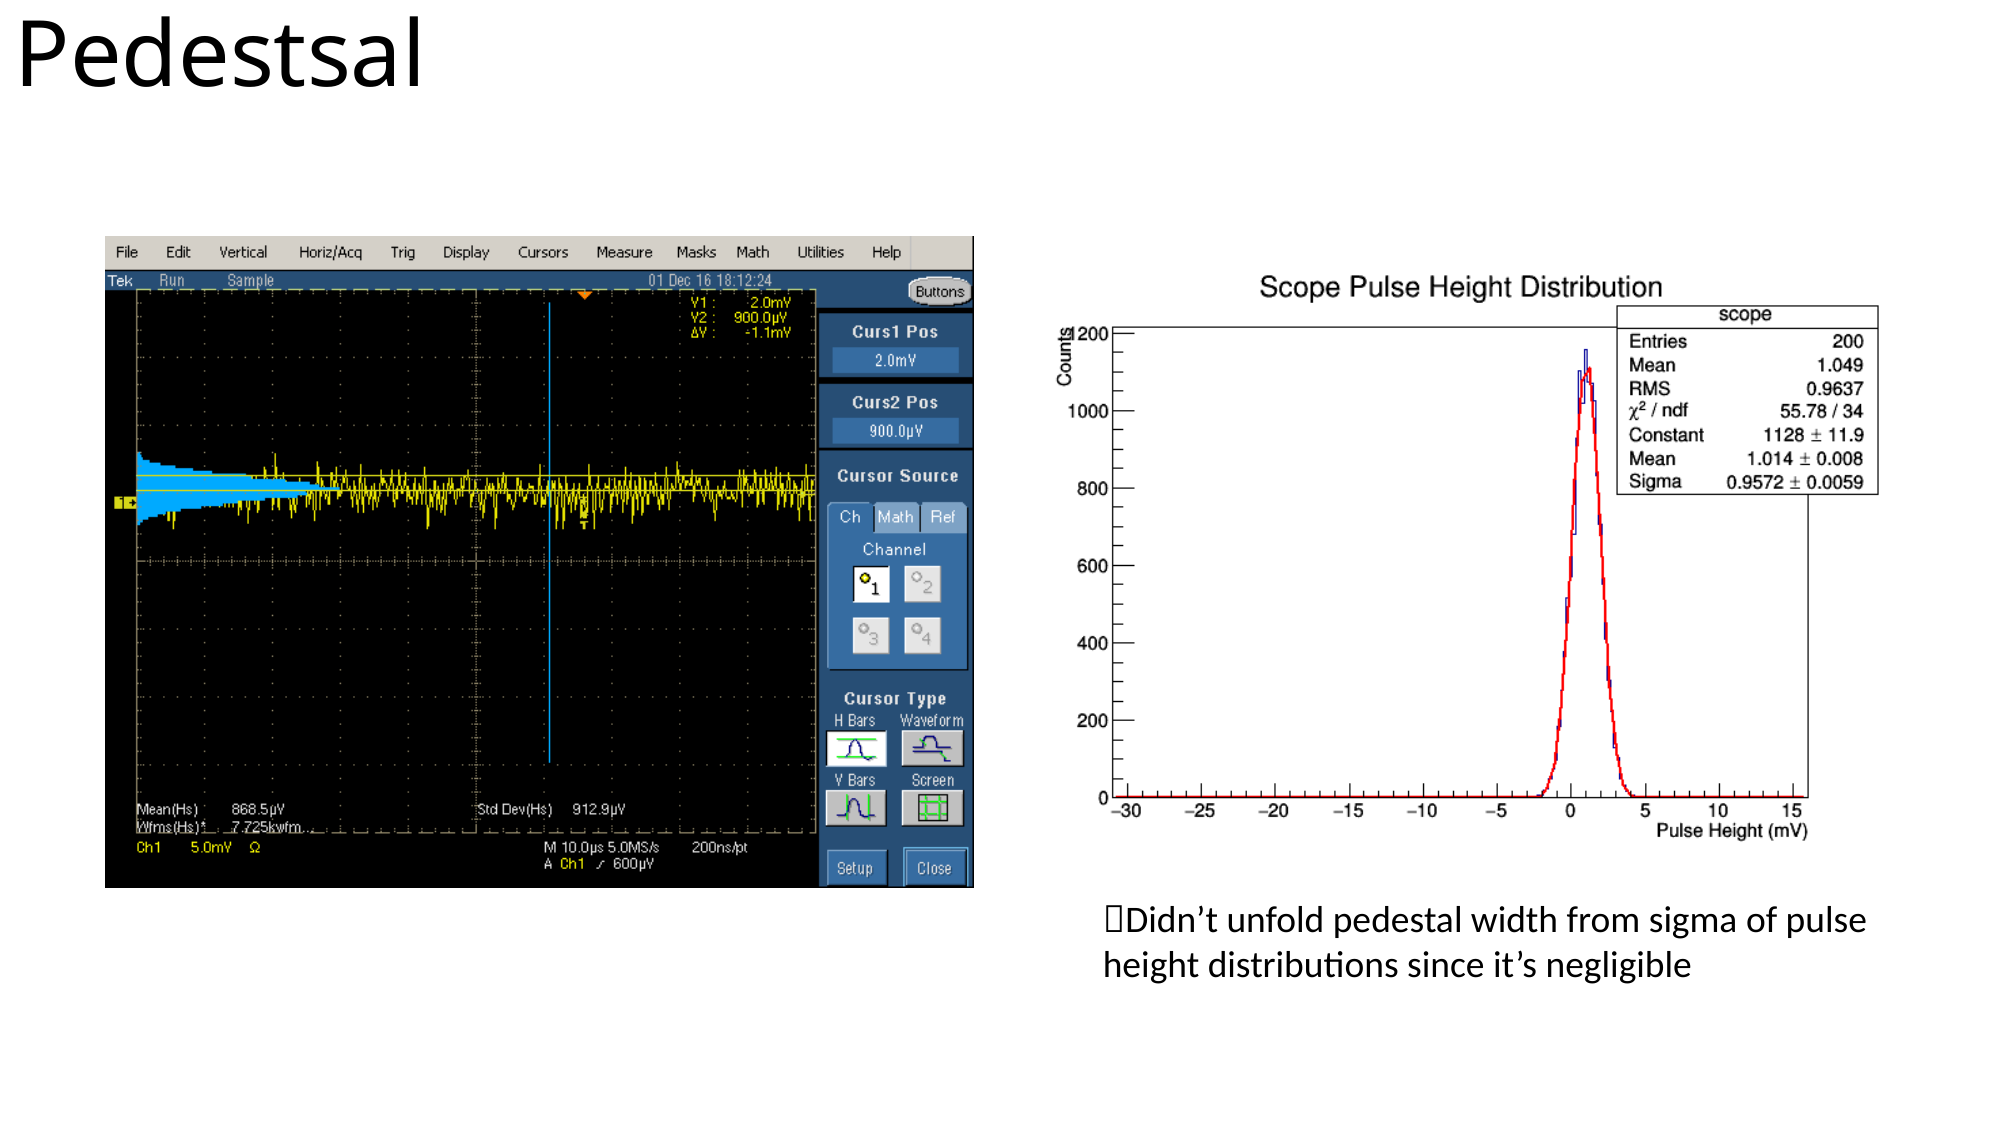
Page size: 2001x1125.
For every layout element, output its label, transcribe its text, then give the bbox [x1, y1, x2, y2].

text_box Pedestsal [0, 0, 1725, 133]
text_box Didn’t unfold pedestal width from sigma of pulse height distributions since it’s negligible [1088, 887, 1895, 993]
picture [1026, 268, 1895, 857]
picture [105, 236, 974, 888]
